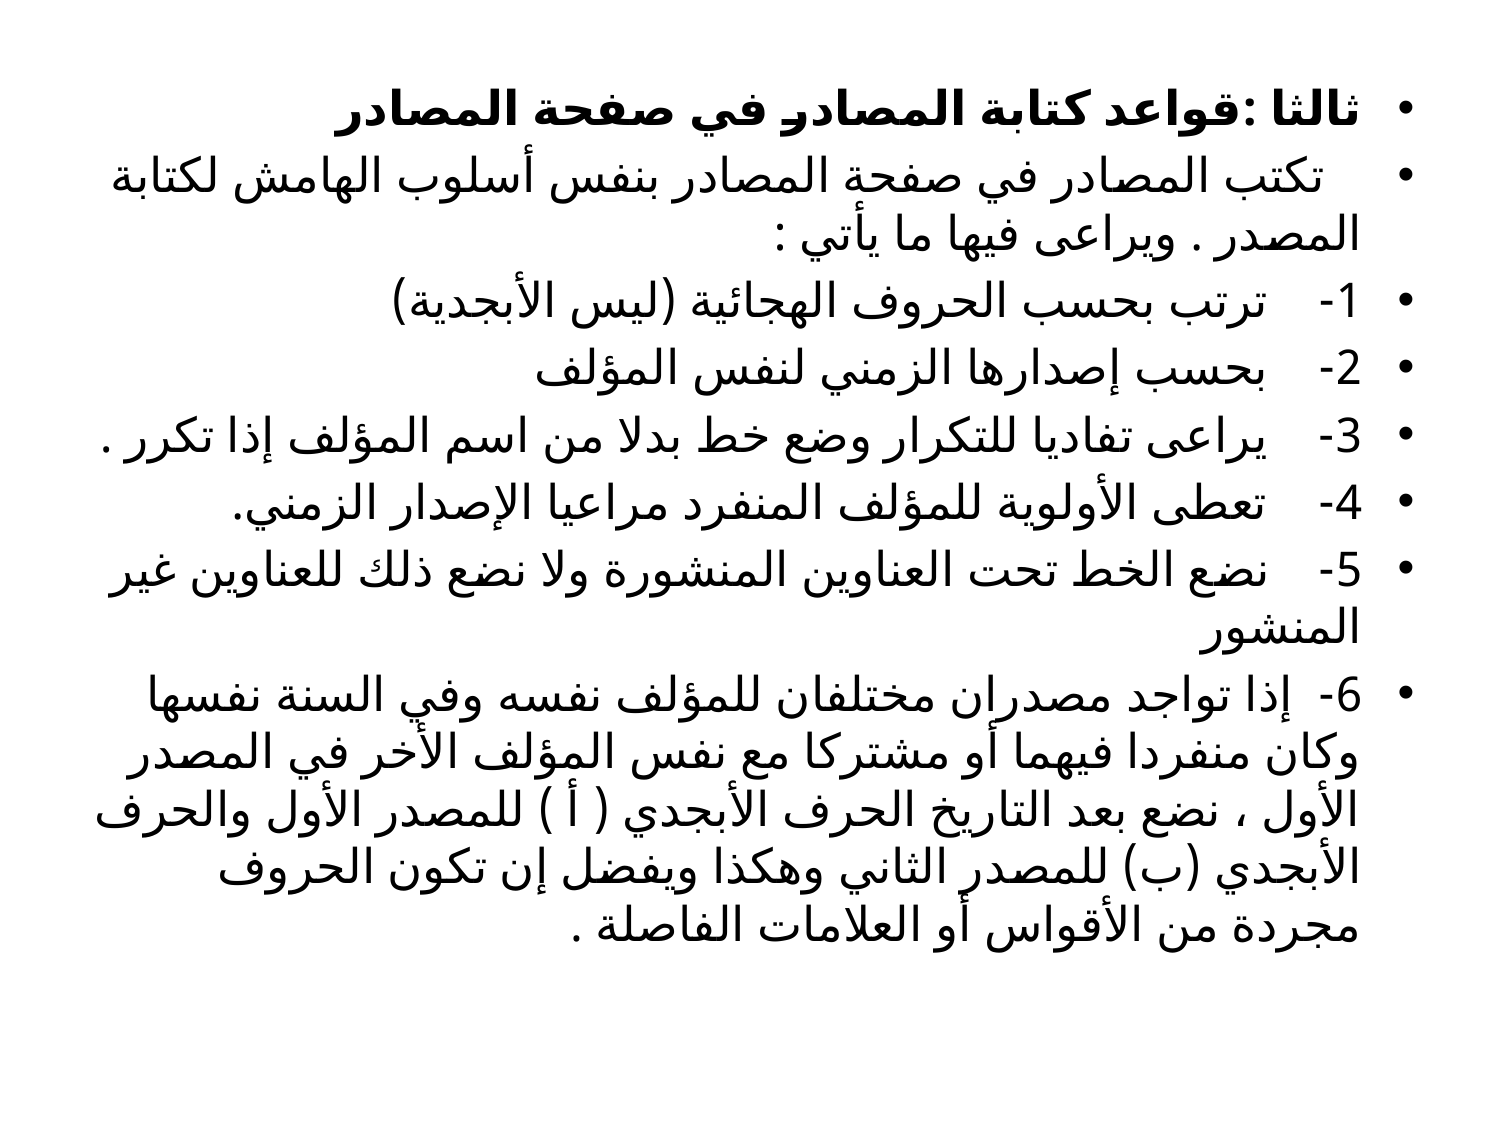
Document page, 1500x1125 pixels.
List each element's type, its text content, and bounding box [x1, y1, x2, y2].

list ثالثا :قواعد كتابة المصادر في صفحة المصادر تكتب المصادر في صفحة المصادر بنفس أسلوب الهامش لكتابة المصدر . ويراعى فيها ما يأتي : 1- ترتب بحسب الحروف الهجائية (ليس الأبجدية) 2- بحسب إصدارها الزمني لنفس المؤلف 3- يراعى تفاديا للتكرار وضع خط بدلا من اسم المؤلف إذا تكرر . 4- تعطى الأولوية للمؤلف المنفرد مراعيا الإصدار الزمني. 5- نضع الخط تحت العناوين المنشورة ولا نضع ذلك للعناوين غير المنشور 6- إذا تواجد مصدران مختلفان للمؤلف نفسه وفي السنة نفسها وكان منفردا فيهما أو مشتركا مع نفس المؤلف الأخر في المصدر الأول ، نضع بعد التاريخ الحرف الأبجدي ( أ ) للمصدر الأول والحرف الأبجدي (ب) للمصدر الثاني وهكذا ويفضل إن تكون الحروف مجردة من الأقواس أو العلامات الفاصلة . [75, 70, 1425, 1005]
